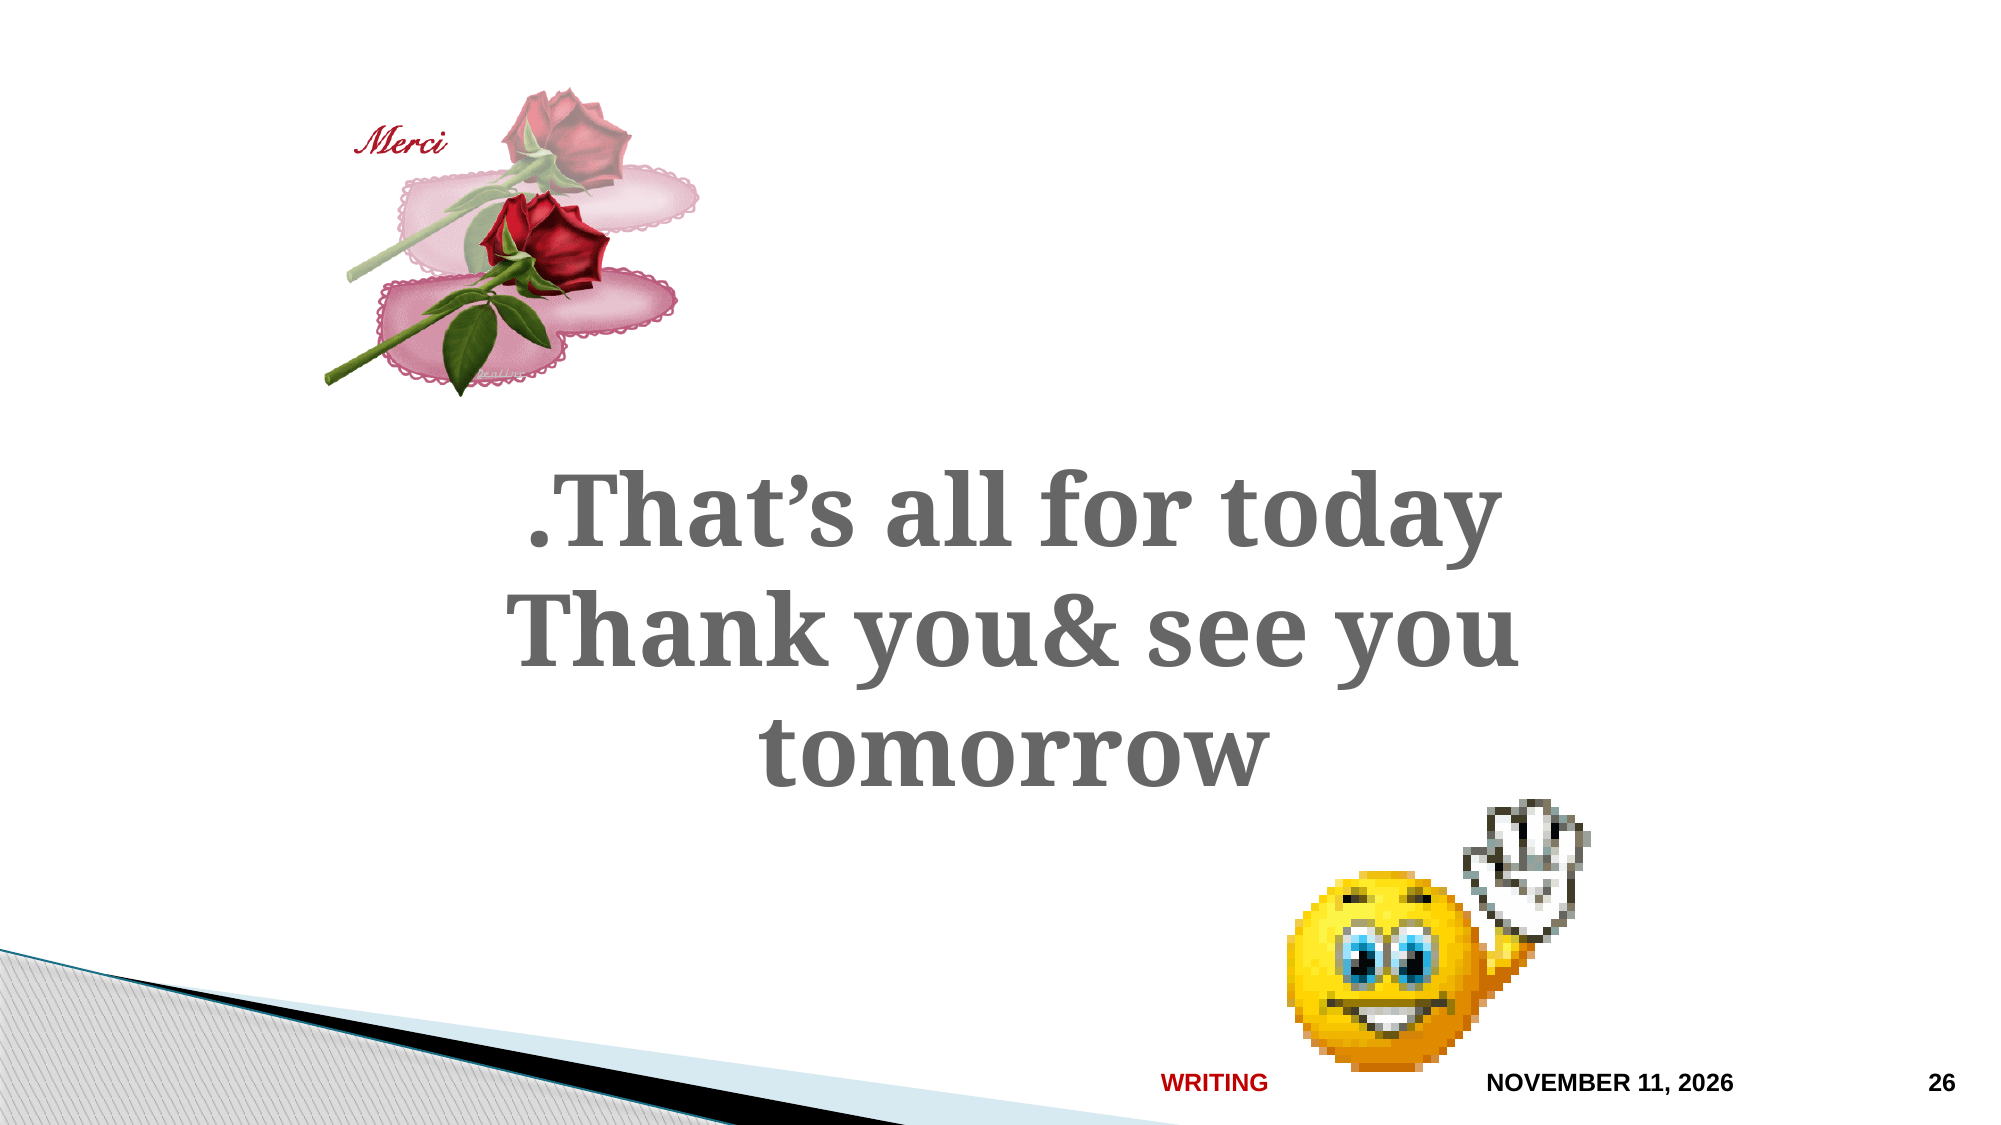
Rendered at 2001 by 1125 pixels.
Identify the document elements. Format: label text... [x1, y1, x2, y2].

footer Writing [957, 1051, 1473, 1112]
text_box That’s all for today. Thank you& see you tomorrow [443, 439, 1585, 815]
picture [1287, 799, 1672, 1073]
slide_number 26 [1891, 1051, 1972, 1112]
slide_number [1473, 1051, 1891, 1112]
picture [324, 87, 701, 397]
